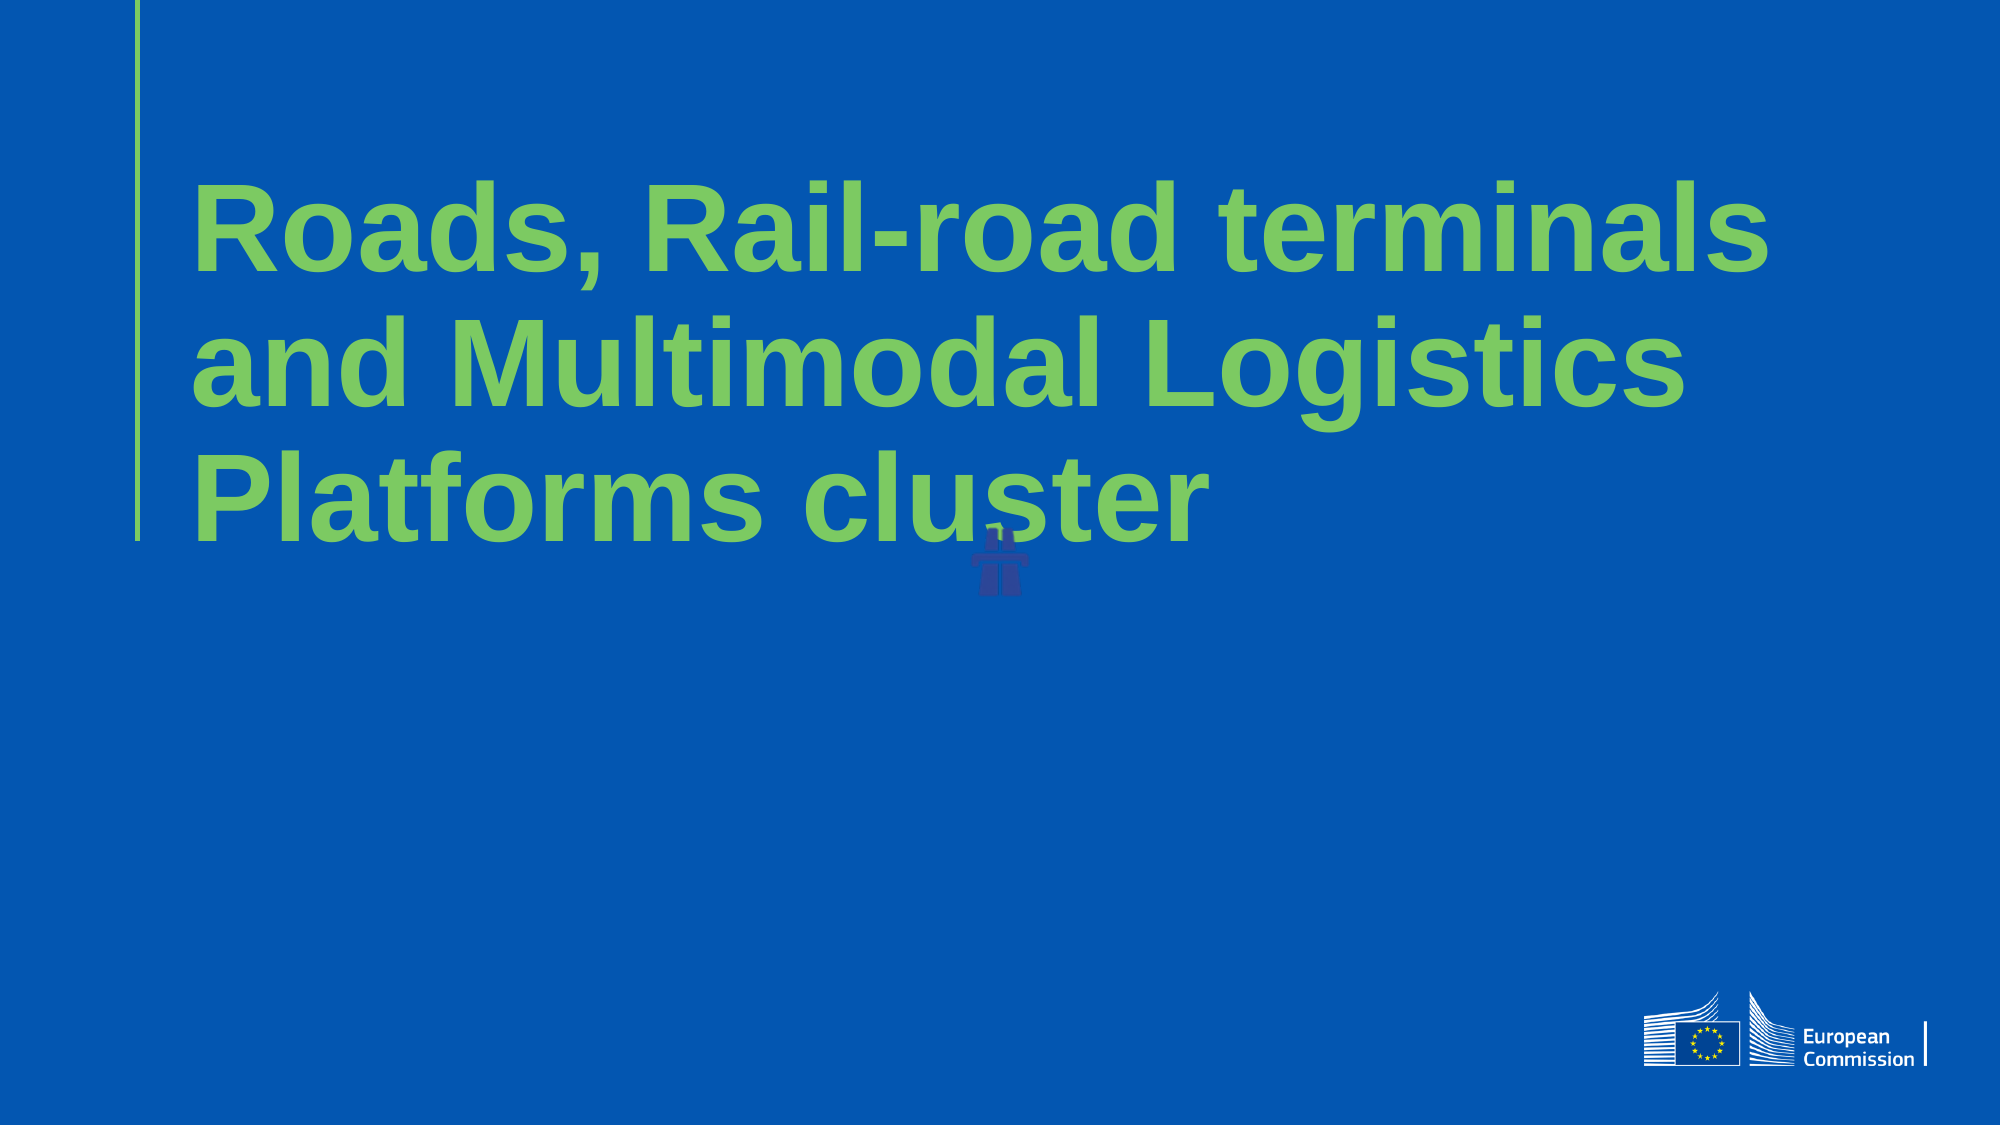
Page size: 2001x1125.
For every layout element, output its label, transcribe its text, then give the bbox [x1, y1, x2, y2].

picture [963, 525, 1037, 599]
title Roads, Rail-road terminals and Multimodal Logistics Platforms cluster [175, 184, 1927, 576]
picture [1644, 991, 1927, 1066]
